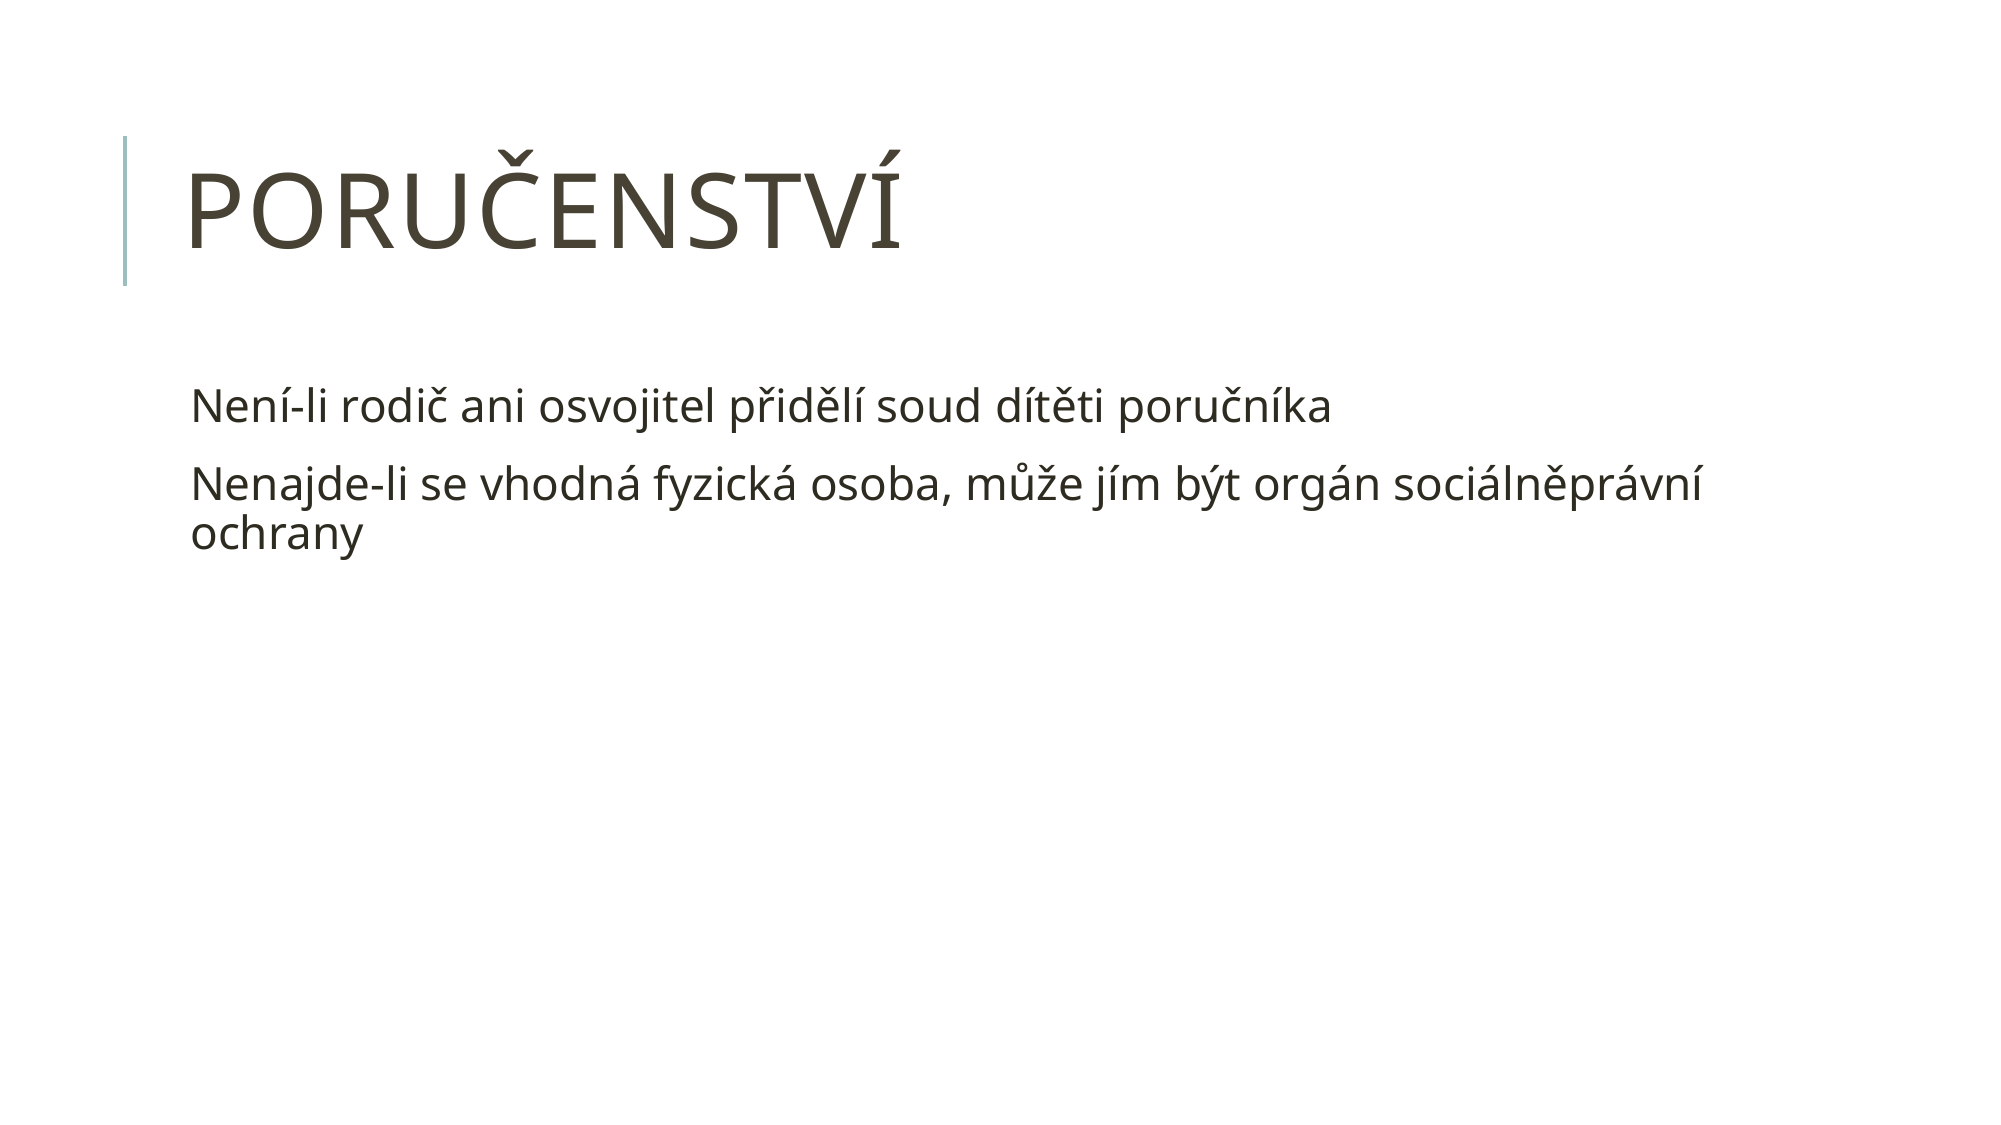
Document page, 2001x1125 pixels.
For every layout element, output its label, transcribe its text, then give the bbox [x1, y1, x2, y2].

title Poručenství [168, 96, 1763, 342]
list Není-li rodič ani osvojitel přidělí soud dítěti poručníka Nenajde-li se vhodná fyzická osoba, může jím být orgán sociálněprávní ochrany [168, 375, 1763, 1035]
